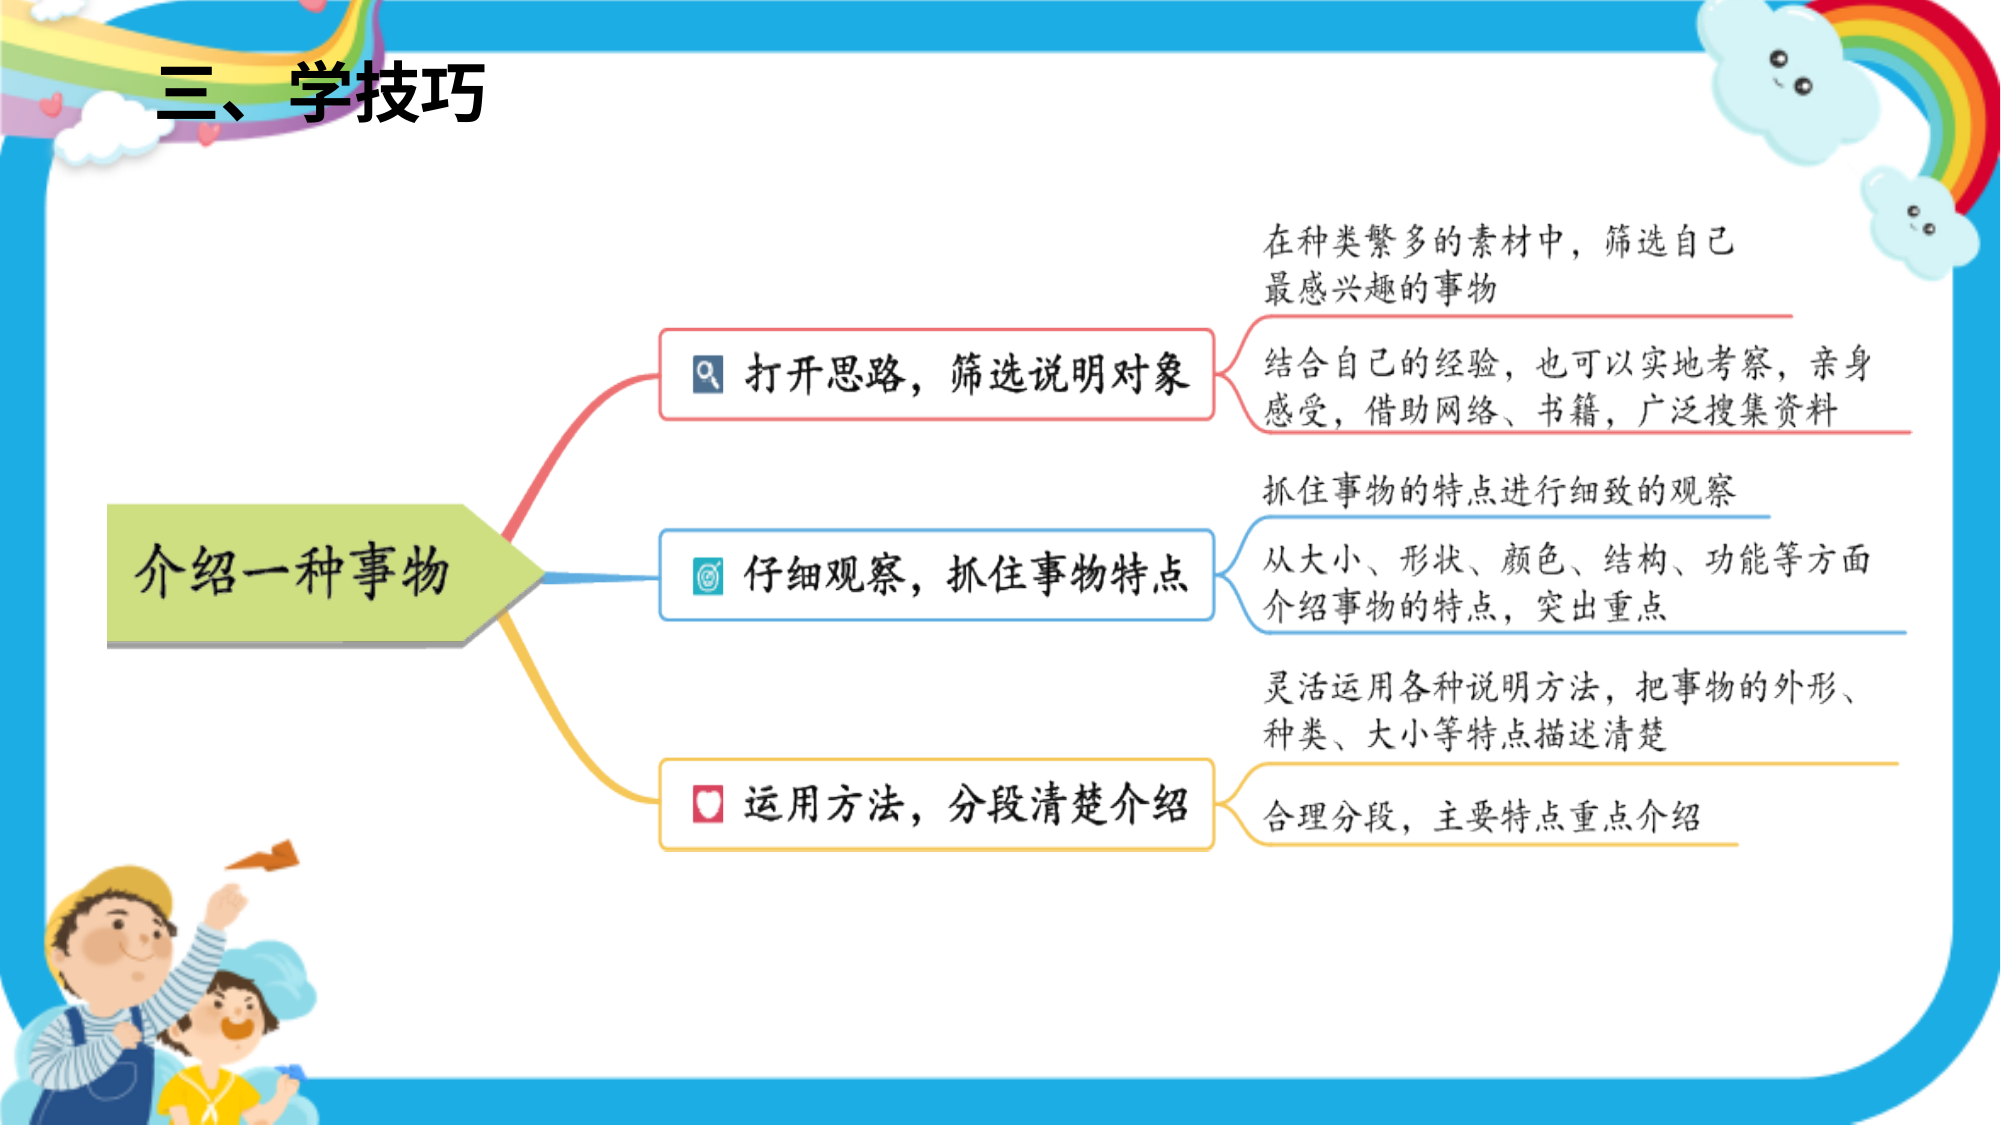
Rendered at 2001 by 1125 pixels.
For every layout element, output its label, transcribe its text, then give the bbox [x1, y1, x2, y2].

text_box 三、学技巧 [139, 43, 662, 139]
picture [0, 0, 2001, 1125]
